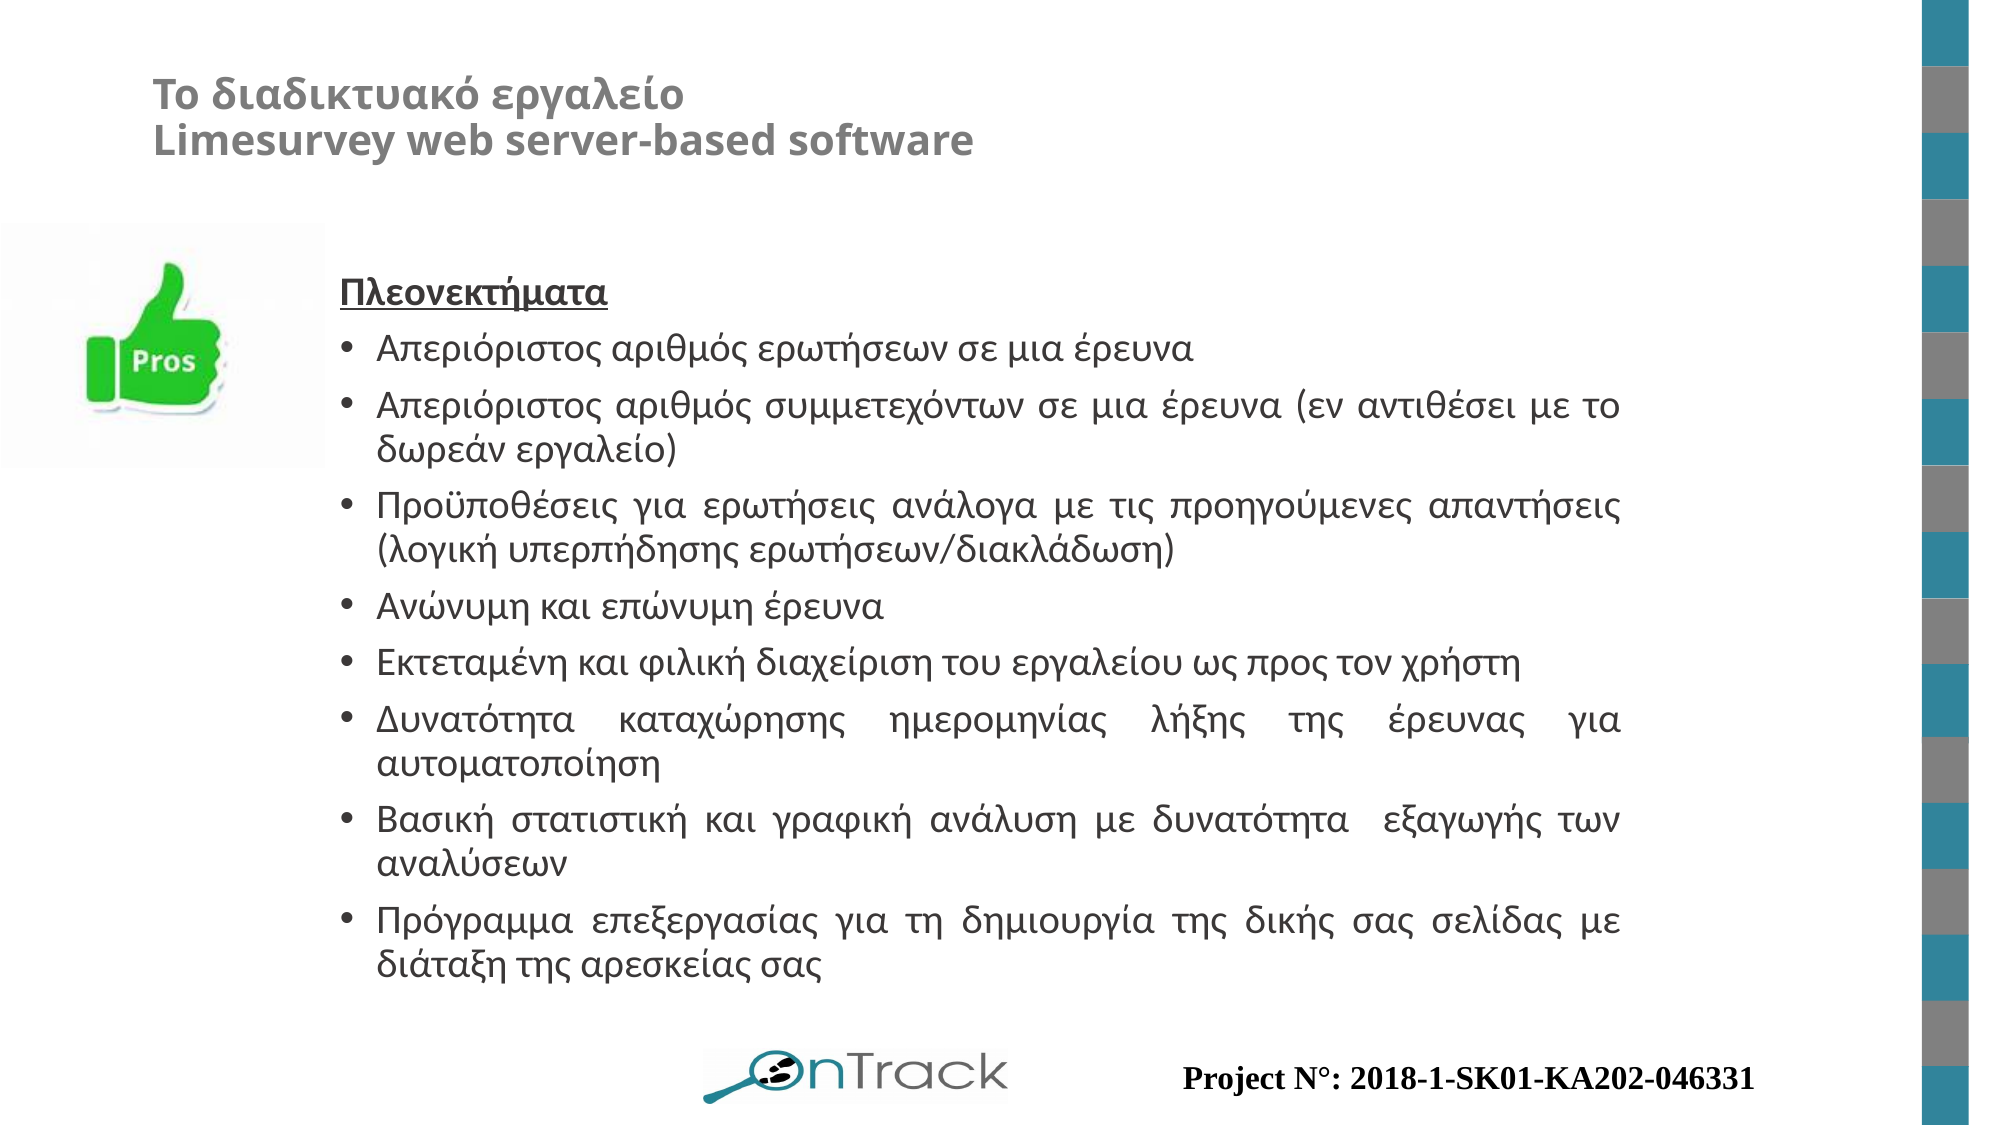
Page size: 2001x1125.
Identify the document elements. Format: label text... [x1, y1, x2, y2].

picture [703, 1048, 1008, 1104]
title Το διαδικτυακό εργαλείο Limesurvey web server-based software [137, 27, 1863, 224]
picture [1, 223, 325, 468]
list Πλεονεκτήματα Απεριόριστος αριθμός ερωτήσεων σε μια έρευνα Απεριόριστος αριθμός συμμετεχόντων σε μια έρευνα (εν αντιθέσει με το δωρεάν εργαλείο) Προϋποθέσεις για ερωτήσεις ανάλογα με τις προηγούμενες απαντήσεις (λογική υπερπήδησης ερωτήσεων/διακλάδωση) Ανώνυμη και επώνυμη έρευνα Εκτεταμένη και φιλική διαχείριση του εργαλείου ως προς τον χρήστη Δυνατότητα καταχώρησης ημερομηνίας λήξης της έρευνας για αυτοματοποίηση Βασική στατιστική και γραφική ανάλυση με δυνατότητα εξαγωγής των αναλύσεων Πρόγραμμα επεξεργασίας για τη δημιουργία της δικής σας σελίδας με διάταξη της αρεσκείας σας [324, 262, 1638, 1000]
